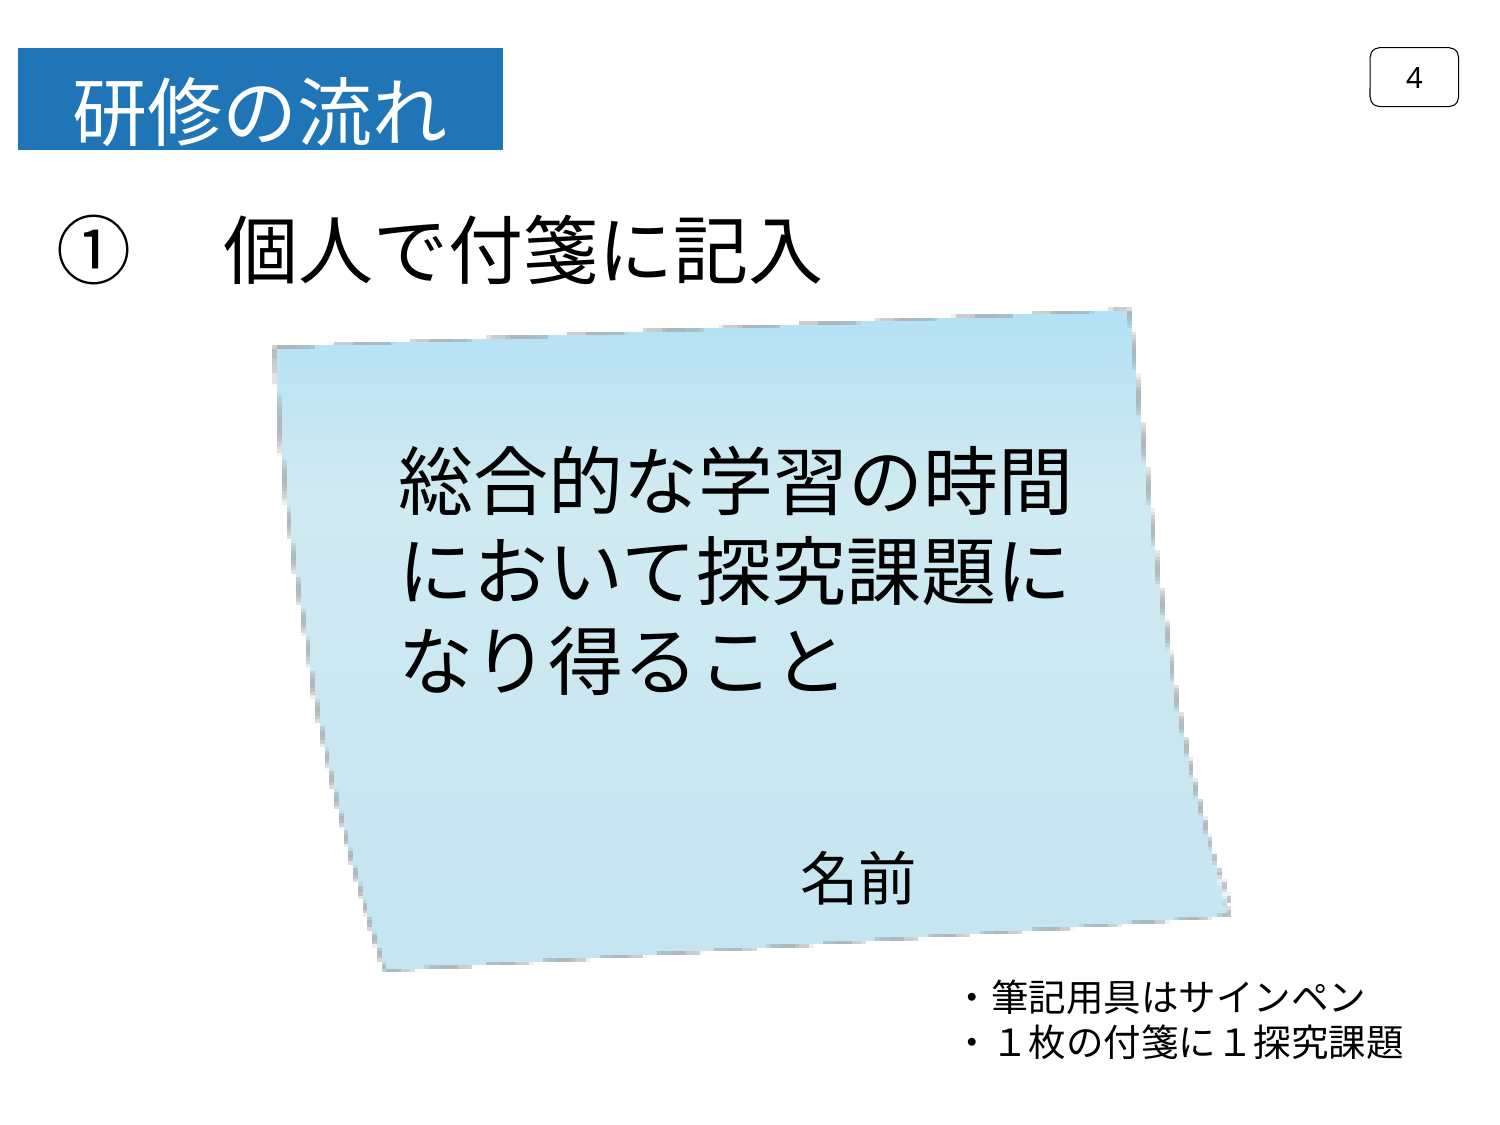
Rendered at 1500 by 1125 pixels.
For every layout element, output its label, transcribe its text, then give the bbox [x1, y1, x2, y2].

text_box 4 [1368, 46, 1460, 108]
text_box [216, 249, 1284, 1028]
text_box ① 個人で付箋に記入 [41, 196, 1045, 302]
text_box 研修の流れ [18, 48, 503, 150]
text_box ・筆記用具はサインペン ・１枚の付箋に１探究課題 [939, 966, 1424, 1072]
